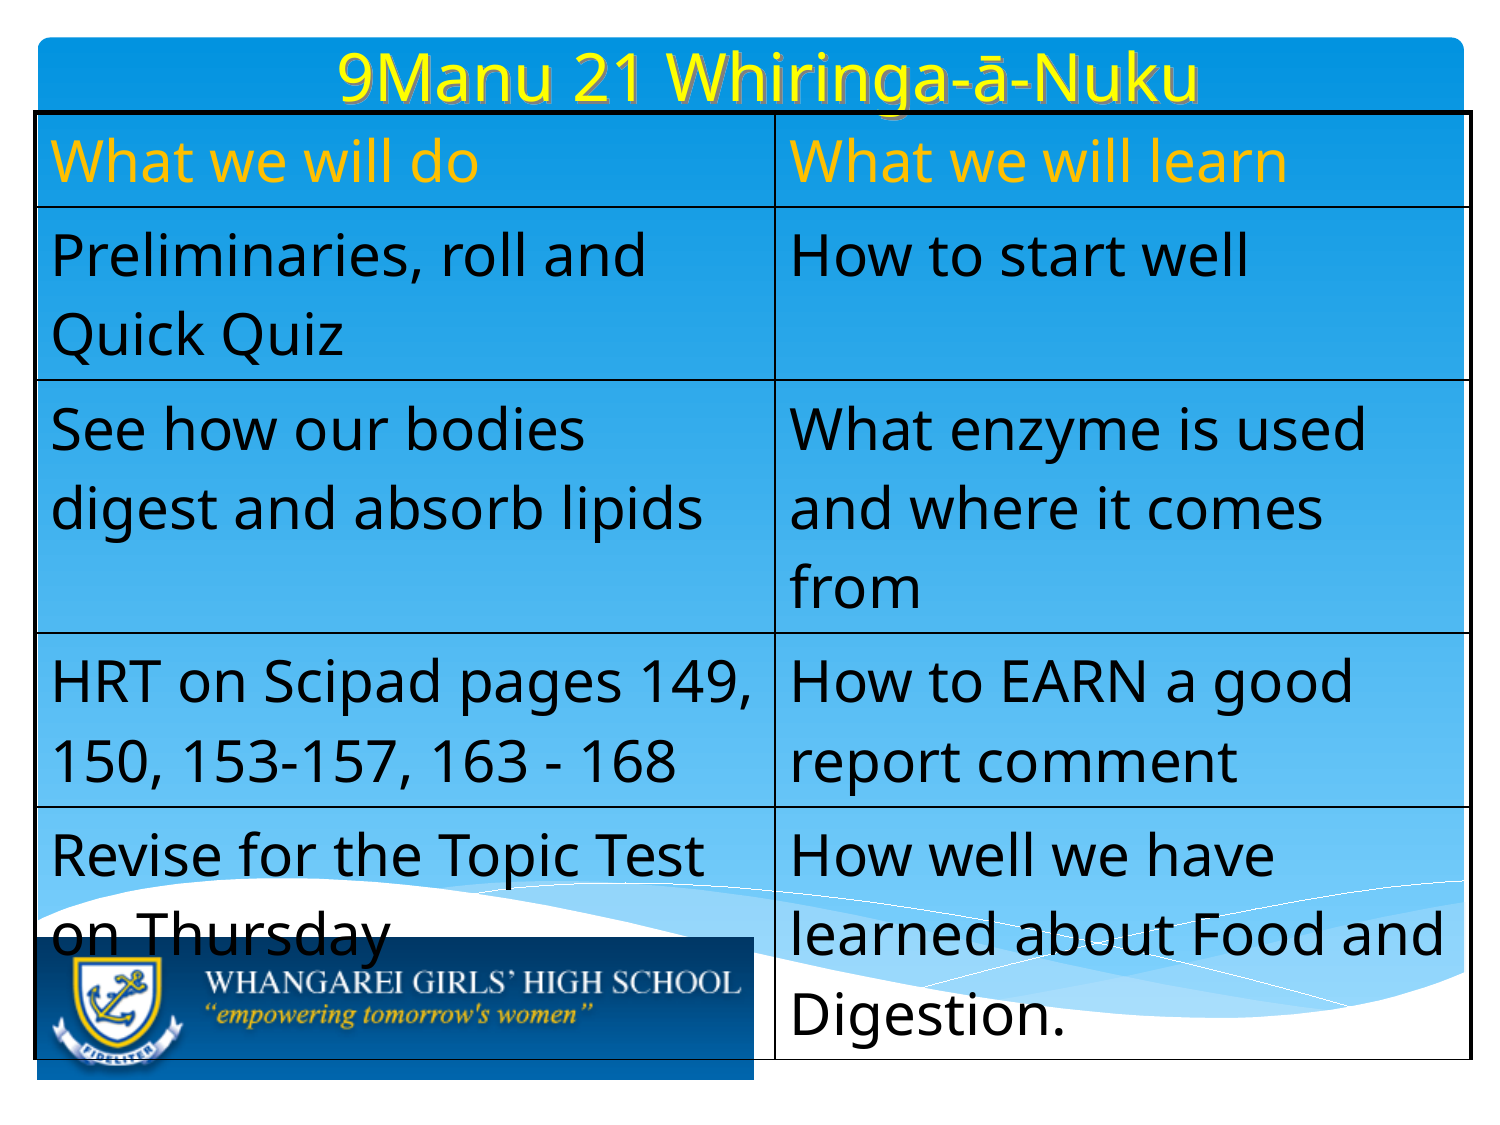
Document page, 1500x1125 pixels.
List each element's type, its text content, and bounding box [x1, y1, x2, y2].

table_cell How to EARN a good report comment [776, 634, 1469, 806]
picture [37, 937, 754, 1080]
table_cell Preliminaries, roll and Quick Quiz [37, 208, 774, 379]
table_cell HRT on Scipad pages 149, 150, 153-157, 163 - 168 [37, 634, 774, 806]
table_cell How well we have learned about Food and Digestion. [776, 808, 1469, 1059]
text_box 9Manu 21 Whiringa-ā-Nuku [162, 24, 1375, 110]
table_cell Revise for the Topic Test on Thursday [37, 808, 774, 1059]
table_cell See how our bodies digest and absorb lipids [37, 381, 774, 632]
table_header What we will do [37, 115, 774, 206]
table_cell What enzyme is used and where it comes from [776, 381, 1469, 632]
table_header What we will learn [776, 115, 1469, 206]
table_cell How to start well [776, 208, 1469, 379]
